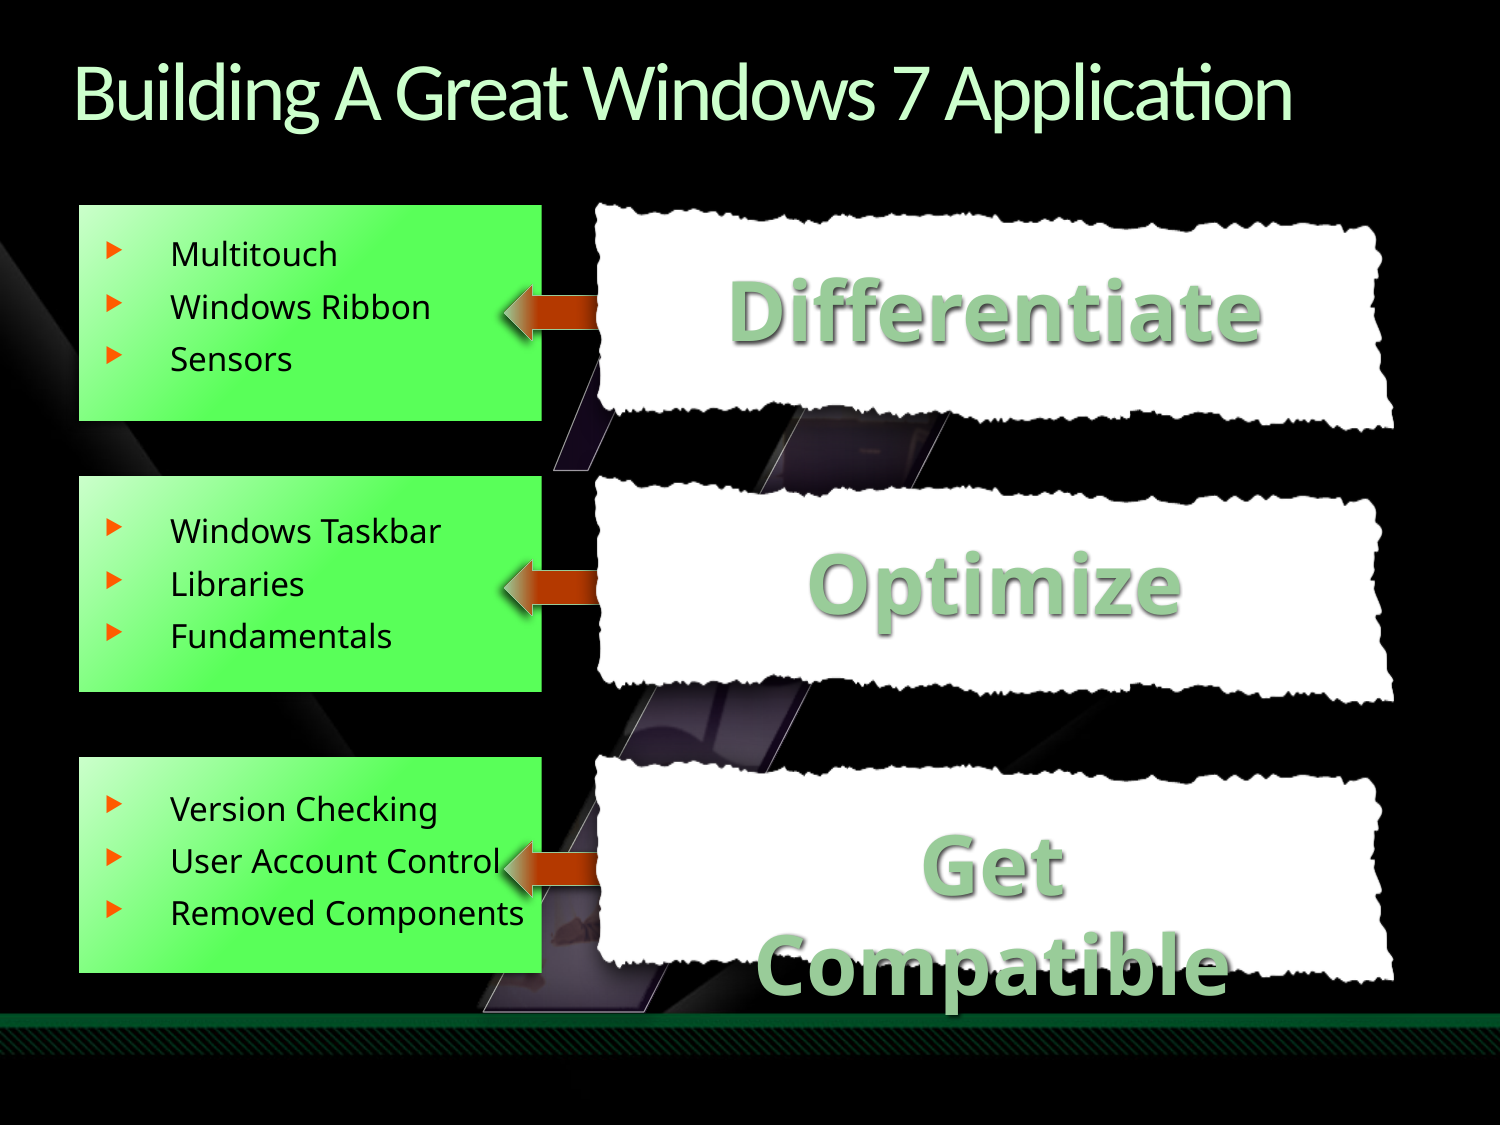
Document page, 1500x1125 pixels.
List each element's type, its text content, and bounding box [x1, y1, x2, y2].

text_box Windows Taskbar Libraries Fundamentals [89, 503, 225, 692]
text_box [573, 484, 1422, 746]
text_box [79, 476, 225, 692]
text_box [573, 174, 1422, 474]
text_box [79, 757, 225, 973]
title Building A Great Windows 7 Application [72, 48, 1440, 199]
picture [0, 0, 1500, 1125]
text_box Version Checking User Account Control Removed Components [89, 780, 225, 969]
text_box Multitouch Windows Ribbon Sensors [89, 226, 225, 415]
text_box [230, 206, 1269, 1058]
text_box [573, 755, 1422, 1026]
text_box [79, 205, 542, 421]
